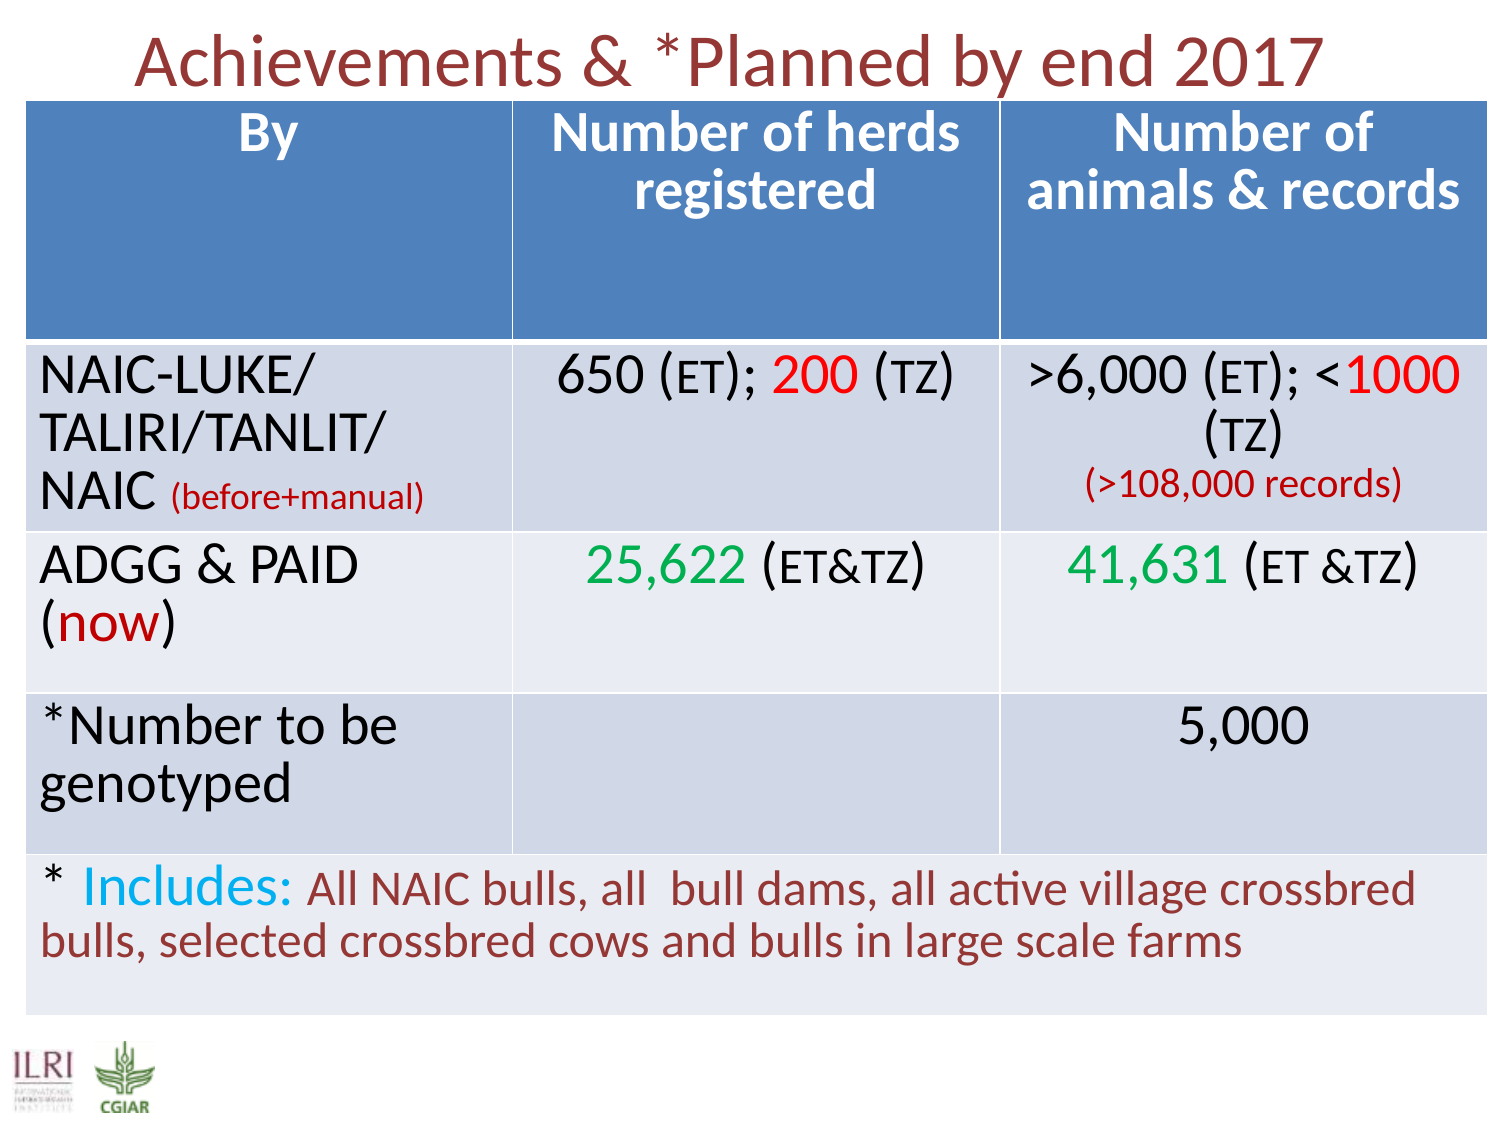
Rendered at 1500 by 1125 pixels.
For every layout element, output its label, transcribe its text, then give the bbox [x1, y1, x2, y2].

table_cell 5,000 [1001, 694, 1487, 854]
table_cell NAIC-LUKE/TALIRI/TANLIT/NAIC (before+manual) [26, 345, 512, 531]
picture [12, 1049, 74, 1113]
picture [94, 1041, 155, 1113]
table_cell * Includes: All NAIC bulls, all bull dams, all active village crossbred bulls, selected crossbred cows and bulls in large scale farms [26, 855, 1487, 1015]
table_cell 650 (ET); 200 (TZ) [513, 345, 999, 531]
table_header Number of herds registered [513, 101, 999, 339]
table_cell *Number to be genotyped [26, 694, 512, 854]
table_cell 41,631 (ET &TZ) [1001, 533, 1487, 692]
table_cell [513, 694, 999, 854]
table_header By [26, 101, 512, 339]
table_header Number of animals & records [1001, 101, 1487, 339]
table_cell >6,000 (ET); <1000 (TZ) (>108,000 records) [1001, 345, 1487, 531]
title Achievements & *Planned by end 2017 [72, 0, 1423, 99]
table_cell ADGG & PAID (now) [26, 533, 512, 692]
table_cell 25,622 (ET&TZ) [513, 533, 999, 692]
